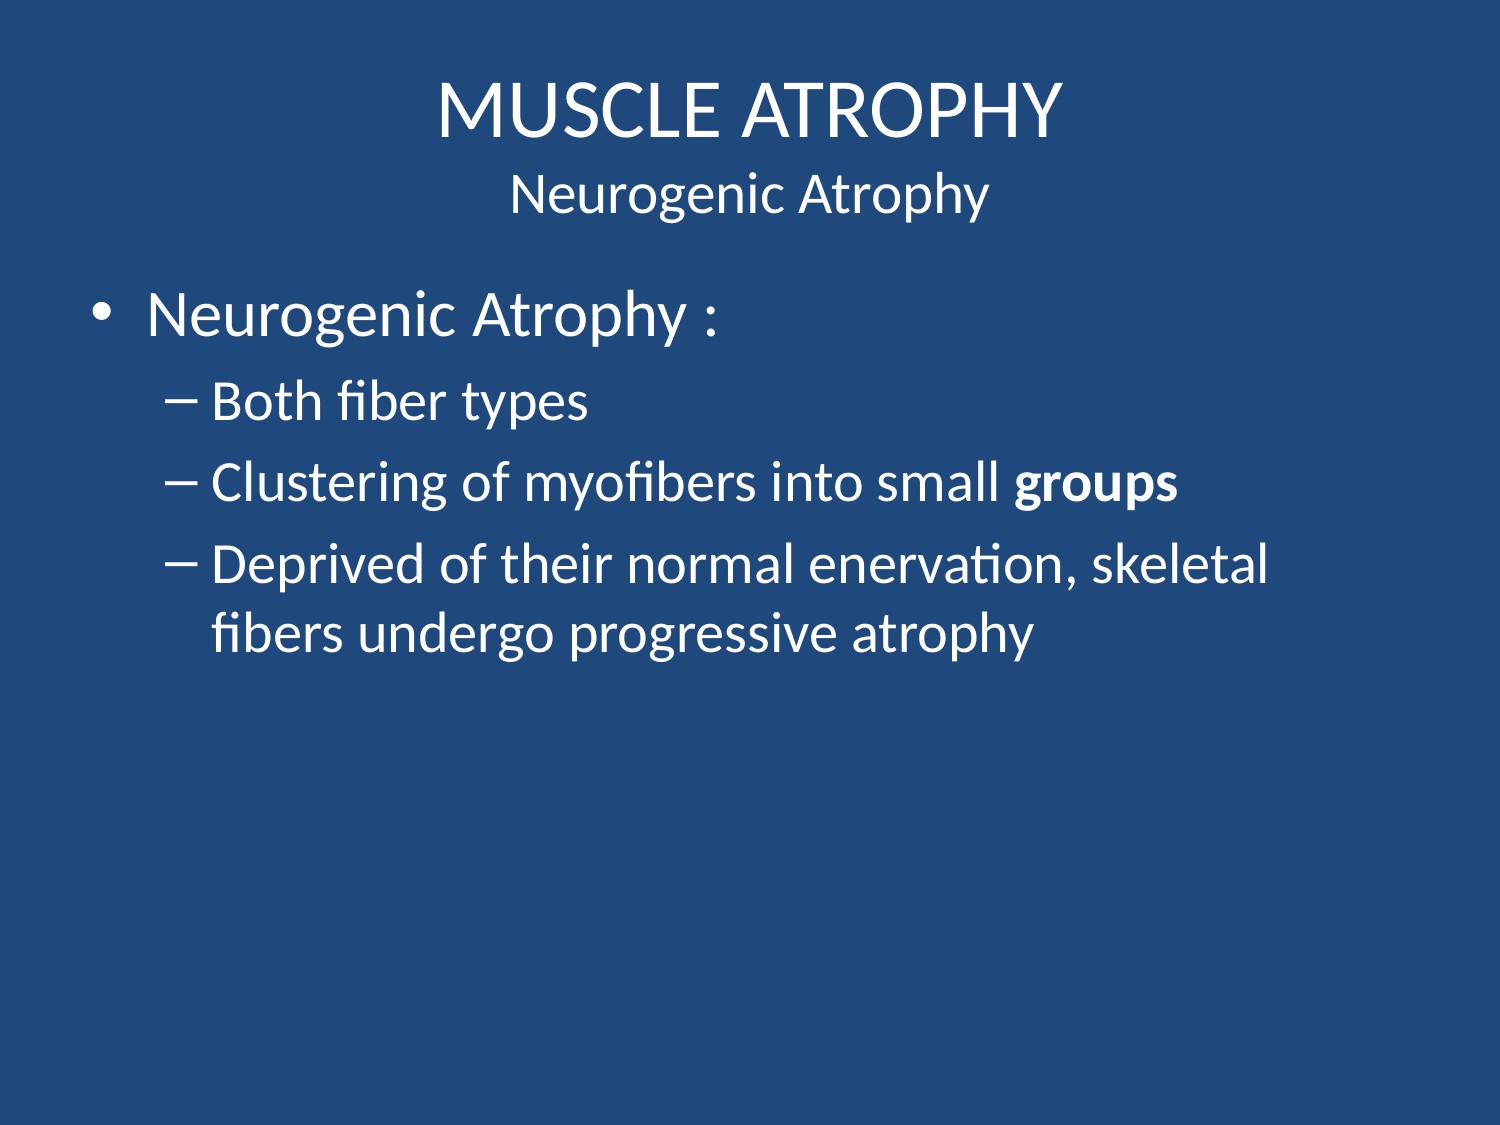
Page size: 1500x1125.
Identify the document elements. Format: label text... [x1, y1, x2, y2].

list Neurogenic Atrophy : Both fiber types Clustering of myofibers into small groups Deprived of their normal enervation, skeletal fibers undergo progressive atrophy [75, 262, 1425, 1005]
title MUSCLE ATROPHY Neurogenic Atrophy [75, 45, 1425, 233]
